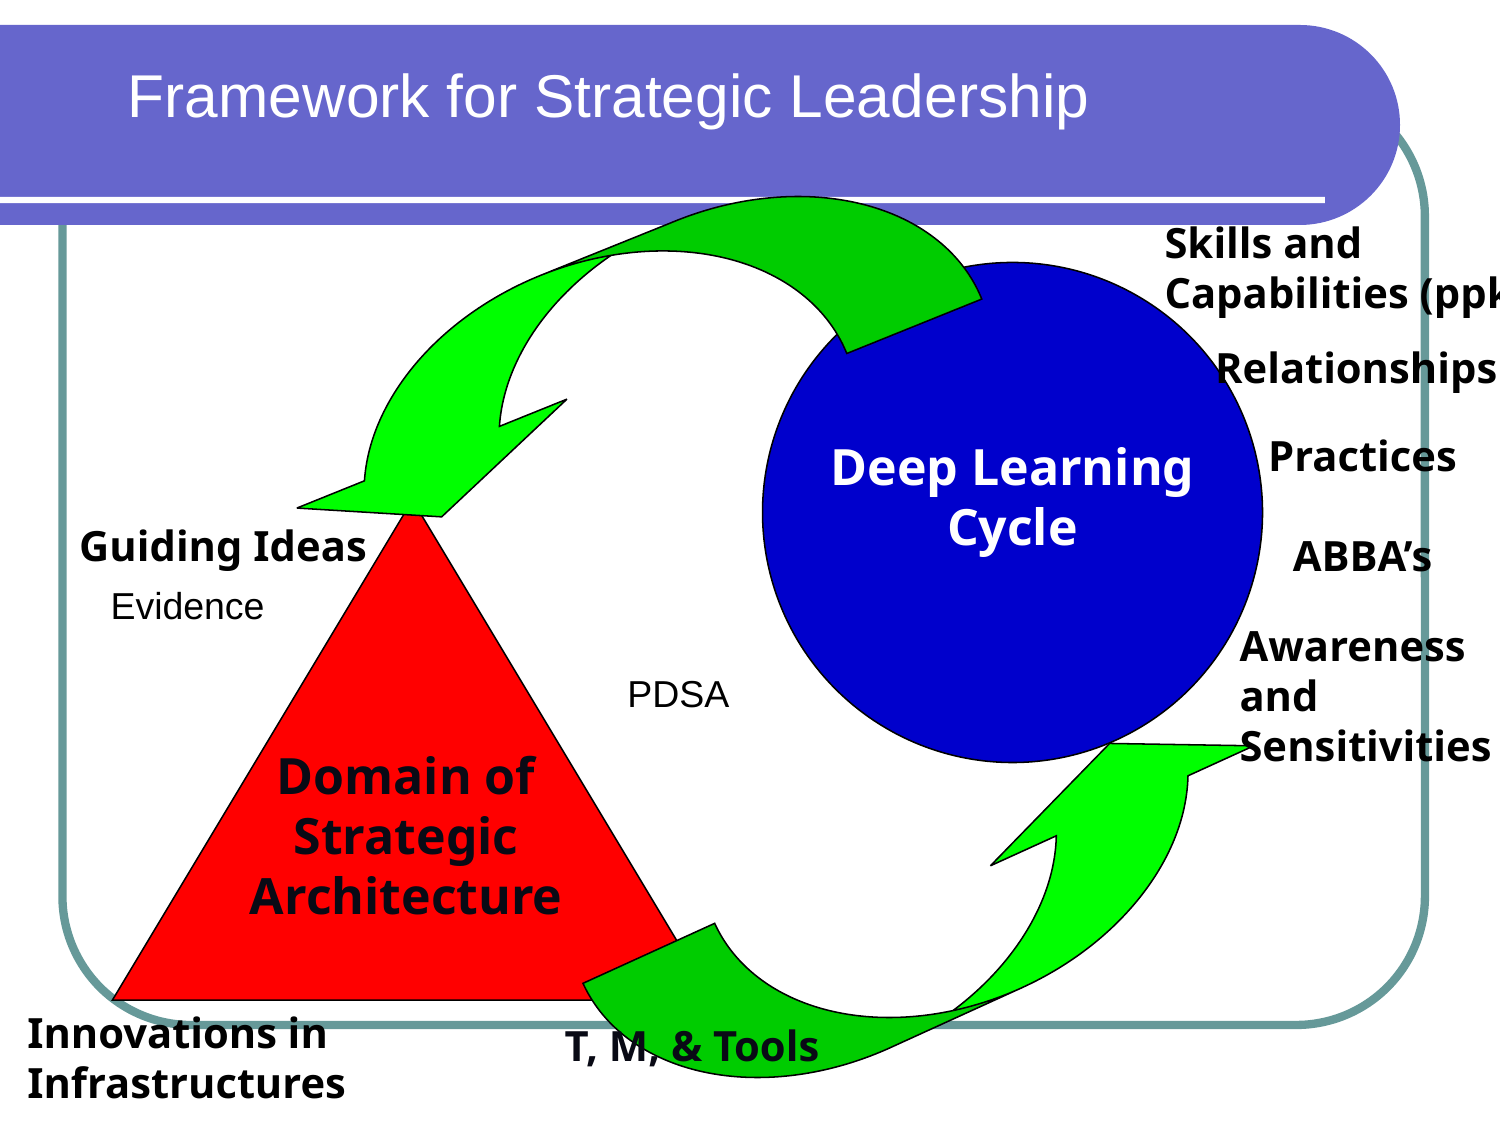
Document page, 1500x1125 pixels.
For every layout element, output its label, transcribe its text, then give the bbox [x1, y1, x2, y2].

text_box [270, 515, 555, 737]
text_box T, M, & Tools [549, 1012, 988, 1078]
text_box Practices [1237, 422, 1488, 488]
text_box [113, 792, 677, 1001]
text_box Deep Learning Cycle [800, 427, 1225, 563]
title Framework for Strategic Leadership [112, 37, 1388, 151]
text_box Innovations in Infrastructures [12, 999, 450, 1115]
text_box PDSA [612, 662, 763, 723]
text_box [762, 262, 1263, 763]
text_box Evidence [74, 574, 300, 635]
text_box Domain of Strategic Architecture [224, 737, 588, 933]
text_box Skills and Capabilities (ppk) [1149, 209, 1500, 325]
text_box [296, 196, 982, 517]
text_box ABBA’s [1237, 522, 1488, 588]
text_box [946, 743, 1224, 1012]
text_box Awareness and Sensitivities [1224, 612, 1500, 778]
text_box Relationships [1162, 334, 1500, 400]
text_box Guiding Ideas [64, 512, 383, 578]
